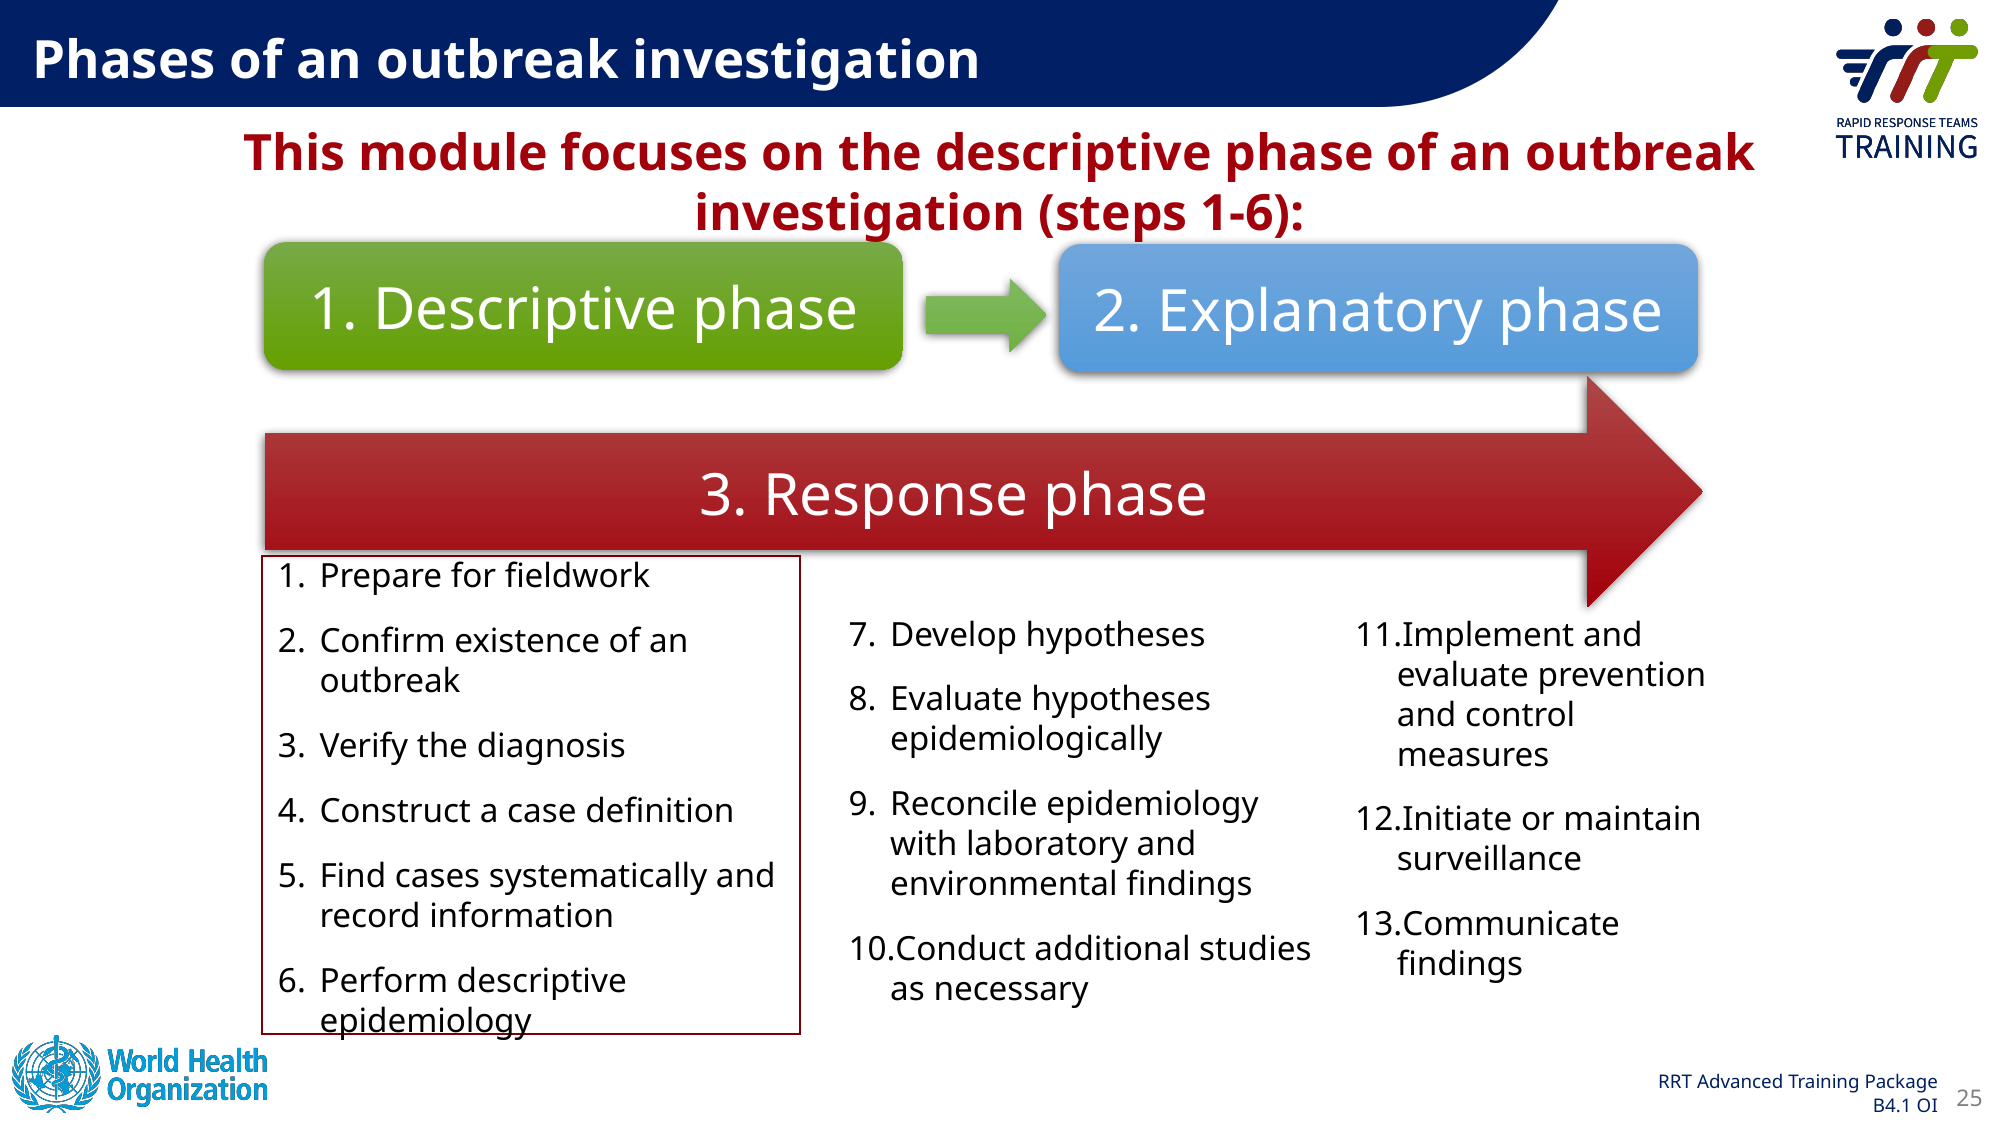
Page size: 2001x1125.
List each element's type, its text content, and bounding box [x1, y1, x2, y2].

picture [59, 1035, 267, 1113]
picture [71, 1053, 90, 1091]
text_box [264, 241, 1704, 608]
picture [24, 1054, 36, 1087]
picture [36, 1088, 78, 1105]
picture [30, 1083, 37, 1091]
text_box Phases of an outbreak investigation [24, 8, 1196, 115]
text_box Develop hypotheses Evaluate hypotheses epidemiologically Reconcile epidemiology with laboratory and environmental findings Conduct additional studies as necessary [841, 608, 1333, 1015]
text_box [262, 557, 270, 1035]
picture [46, 1056, 54, 1062]
picture [34, 1054, 43, 1078]
text_box Prepare for fieldwork Confirm existence of an outbreak Verify the diagnosis Construct a case definition Find cases systematically and record information Perform descriptive epidemiology [270, 608, 826, 1047]
picture [1835, 19, 1978, 167]
picture [50, 1108, 62, 1113]
picture [0, 0, 1583, 107]
picture [12, 1083, 48, 1113]
picture [40, 1062, 47, 1070]
text_box Implement and evaluate prevention and control measures Initiate or maintain surveillance Communicate findings [1347, 605, 1739, 990]
picture [12, 1035, 54, 1068]
text_box This module focuses on the descriptive phase of an outbreak investigation (steps 1-6): [204, 113, 1795, 248]
picture [22, 1062, 26, 1077]
